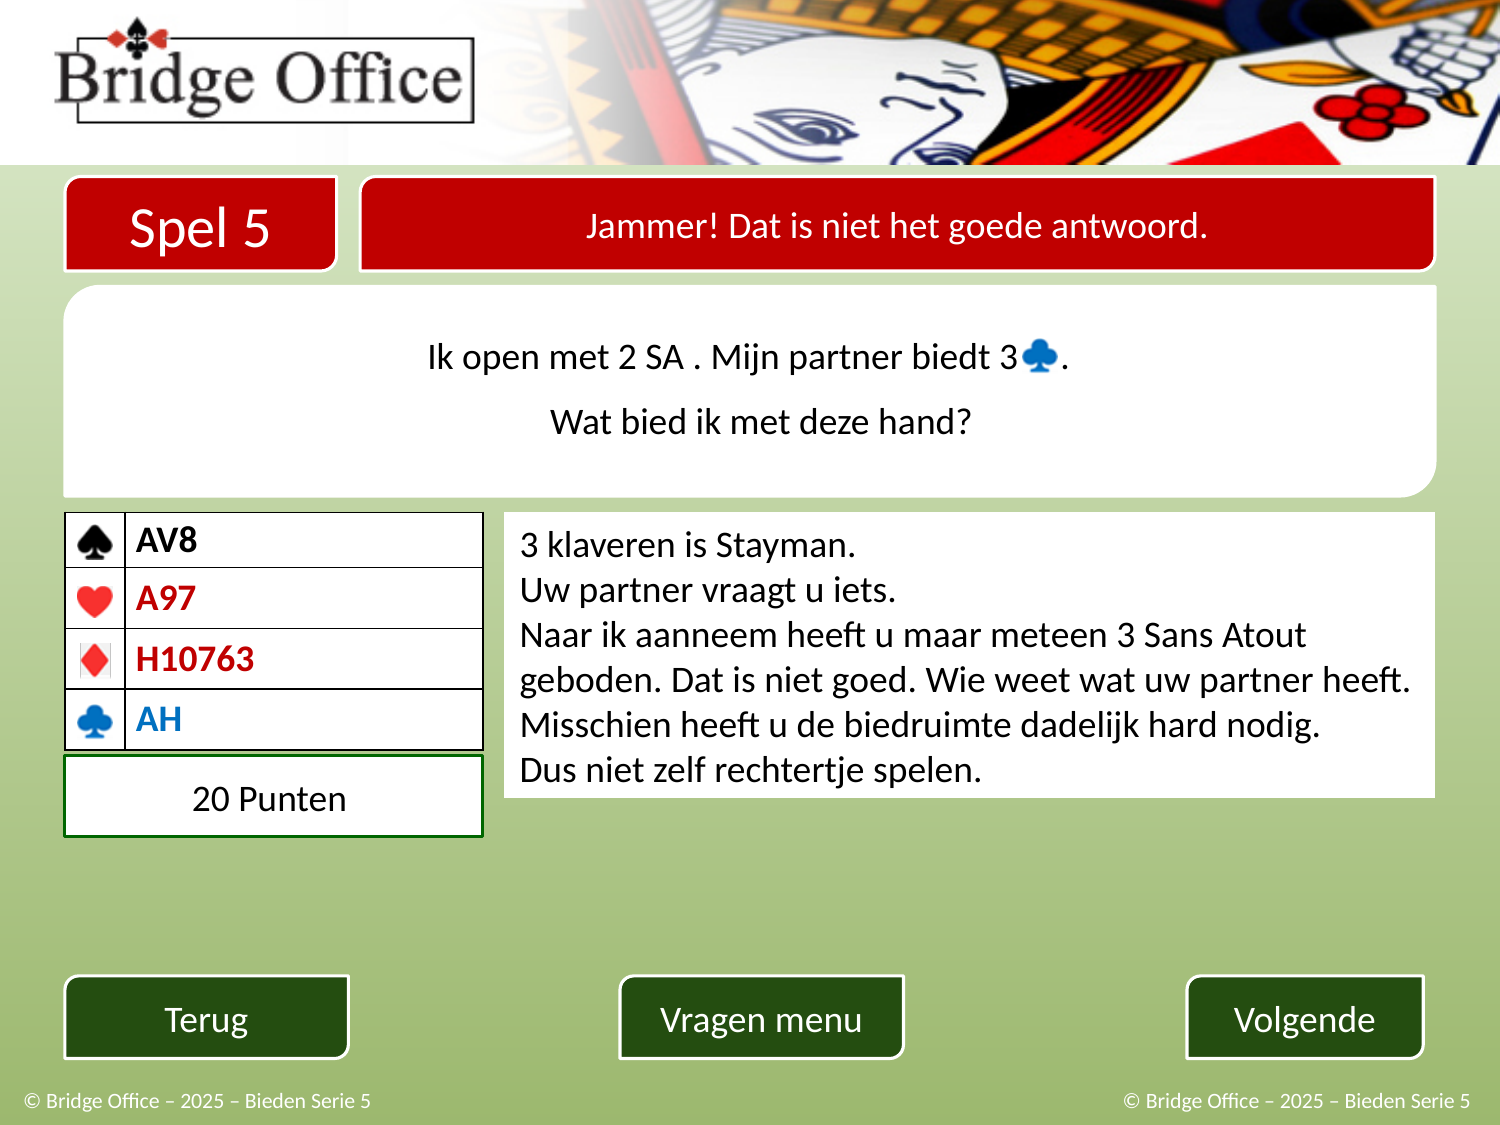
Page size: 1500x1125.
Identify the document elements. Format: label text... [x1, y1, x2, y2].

text_box Jammer! Dat is niet het goede antwoord. [358, 179, 1437, 273]
text_box Volgende [1185, 974, 1425, 1061]
text_box Spel 5 [63, 179, 339, 273]
picture [77, 703, 114, 740]
text_box [63, 284, 1437, 498]
text_box 3 klaveren is Stayman. Uw partner vraagt u iets. Naar ik aanneem heeft u maar meteen 3 Sans Atout geboden. Dat is niet goed. Wie weet wat uw partner heeft. Misschien heeft u de biedruimte dadelijk hard nodig. Dus niet zelf rechtertje spelen. [504, 512, 1435, 798]
table_cell H10763 [126, 629, 482, 688]
table_cell [66, 690, 124, 749]
text_box Ik open met 2 SA . Mijn partner biedt 3 . [394, 324, 1104, 385]
table_header AV8 [126, 513, 482, 567]
table_cell [66, 629, 124, 688]
table_cell AH [126, 690, 482, 749]
table_cell [66, 568, 124, 628]
picture [0, 0, 1500, 166]
text_box © Bridge Office – 2025 – Bieden Serie 5 [1107, 1079, 1500, 1121]
table_cell A97 [126, 568, 482, 628]
table_header [66, 513, 124, 567]
text_box © Bridge Office – 2025 – Bieden Serie 5 [8, 1079, 393, 1121]
picture [77, 585, 114, 618]
picture [1022, 338, 1059, 374]
picture [77, 524, 114, 561]
text_box Terug [63, 974, 350, 1061]
text_box Vragen menu [618, 974, 906, 1061]
text_box Wat bied ik met deze hand? [528, 389, 995, 450]
text_box 20 Punten [63, 754, 484, 838]
picture [77, 643, 114, 679]
